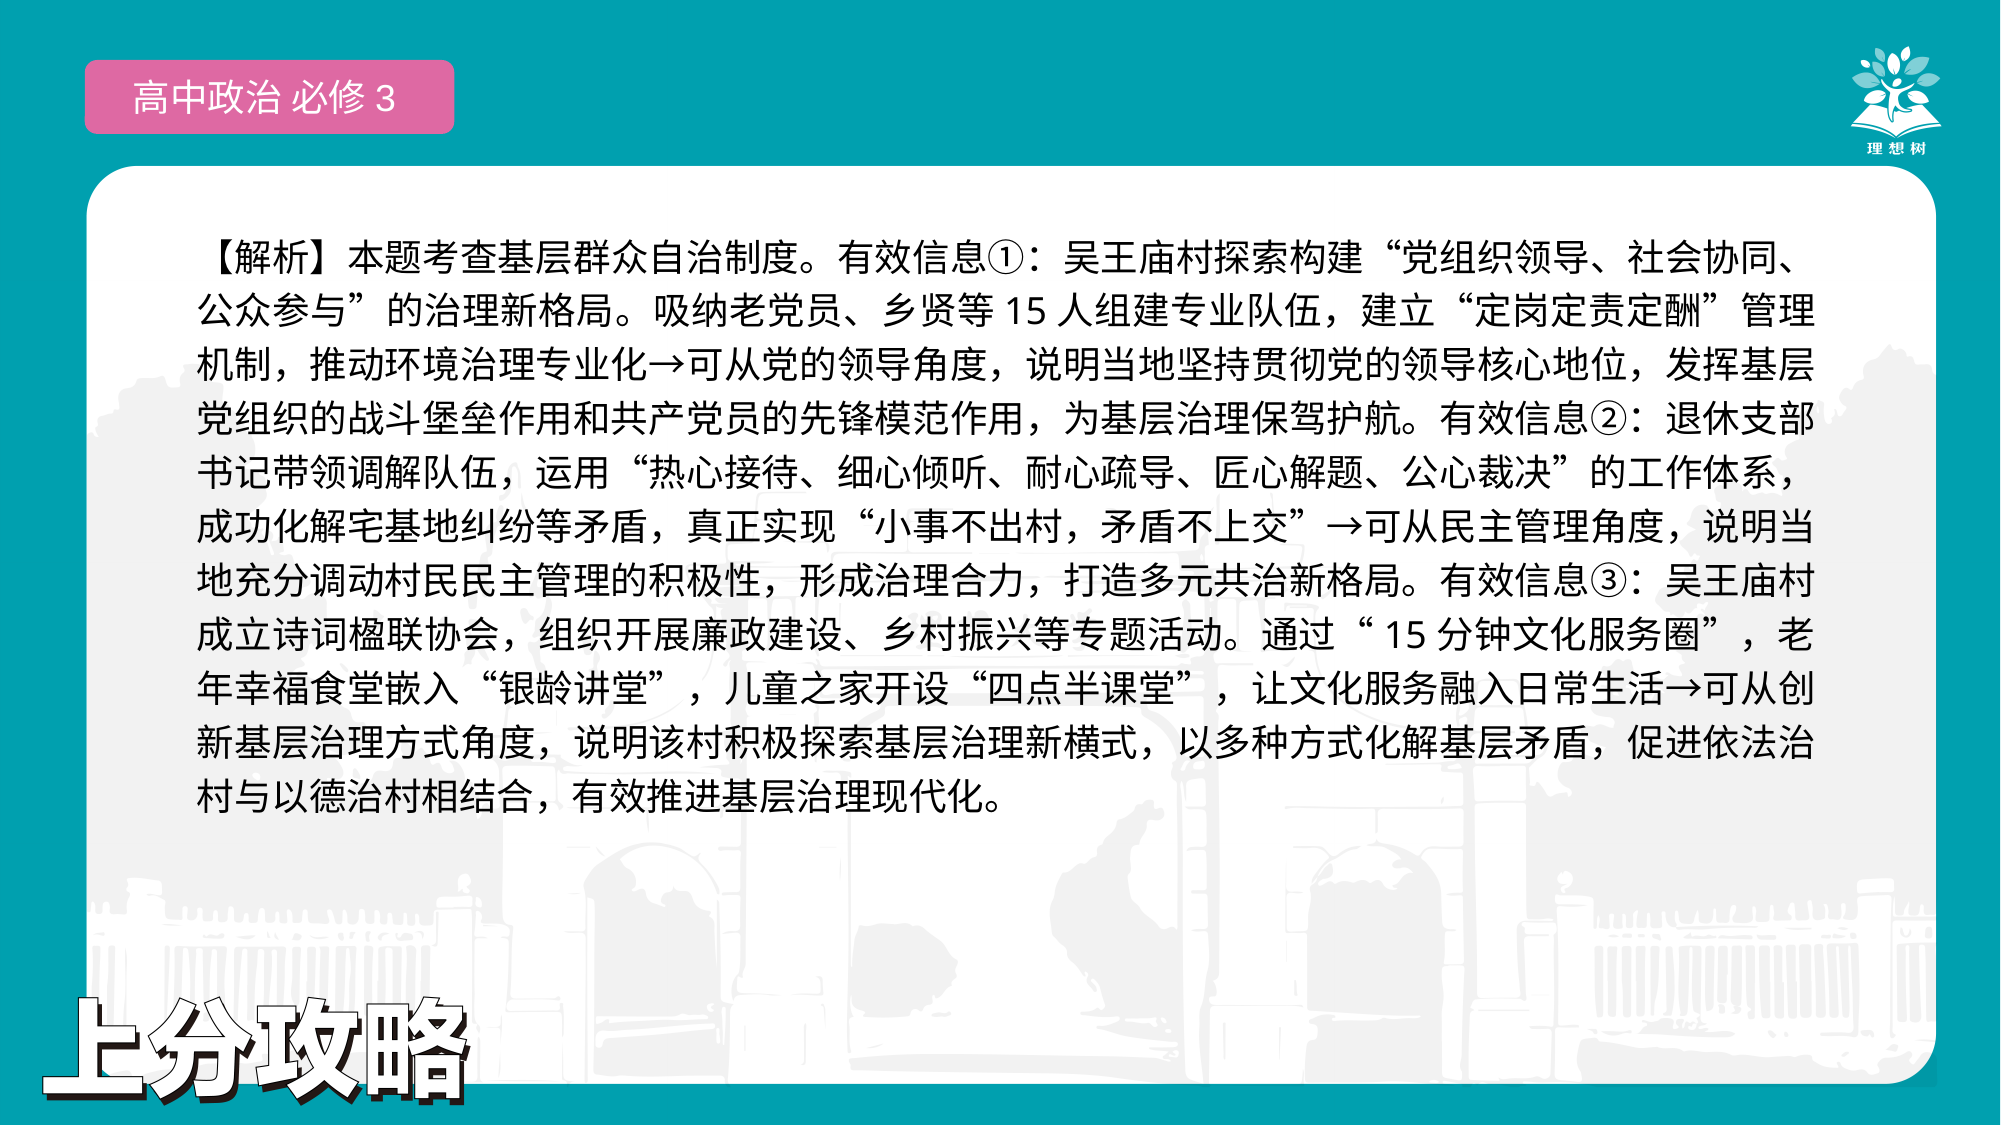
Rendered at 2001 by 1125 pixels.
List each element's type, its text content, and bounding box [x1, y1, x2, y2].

text_box 高中政治 必修3 [83, 58, 456, 135]
text_box 【解析】本题考查基层群众自治制度。有效信息①：吴王庙村探索构建“党组织领导、社会协同、公众参与”的治理新格局。吸纳老党员、乡贤等15人组建专业队伍，建立“定岗定责定酬”管理机制，推动环境治理专业化→可从党的领导角度，说明当地坚持贯彻党的领导核心地位，发挥基层党组织的战斗堡垒作用和共产党员的先锋模范作用，为基层治理保驾护航。有效信息②：退休支部书记带领调解队伍，运用“热心接待、细心倾听、耐心疏导、匠心解题、公心裁决”的工作体系，成功化解宅基地纠纷等矛盾，真正实现“小事不出村，矛盾不上交”→可从民主管理角度，说明当地充分调动村民民主管理的积极性，形成治理合力，打造多元共治新格局。有效信息③：吴王庙村成立诗词楹联协会，组织开展廉政建设、乡村振兴等专题活动。通过“15分钟文化服务圈”，老年幸福食堂嵌入“银龄讲堂”，儿童之家开设“四点半课堂”，让文化服务融入日常生活→可从创新基层治理方式角度，说明该村积极探索基层治理新横式，以多种方式化解基层矛盾，促进依法治村与以德治村相结合，有效推进基层治理现代化。 [181, 217, 1831, 826]
picture [0, 0, 2001, 1125]
